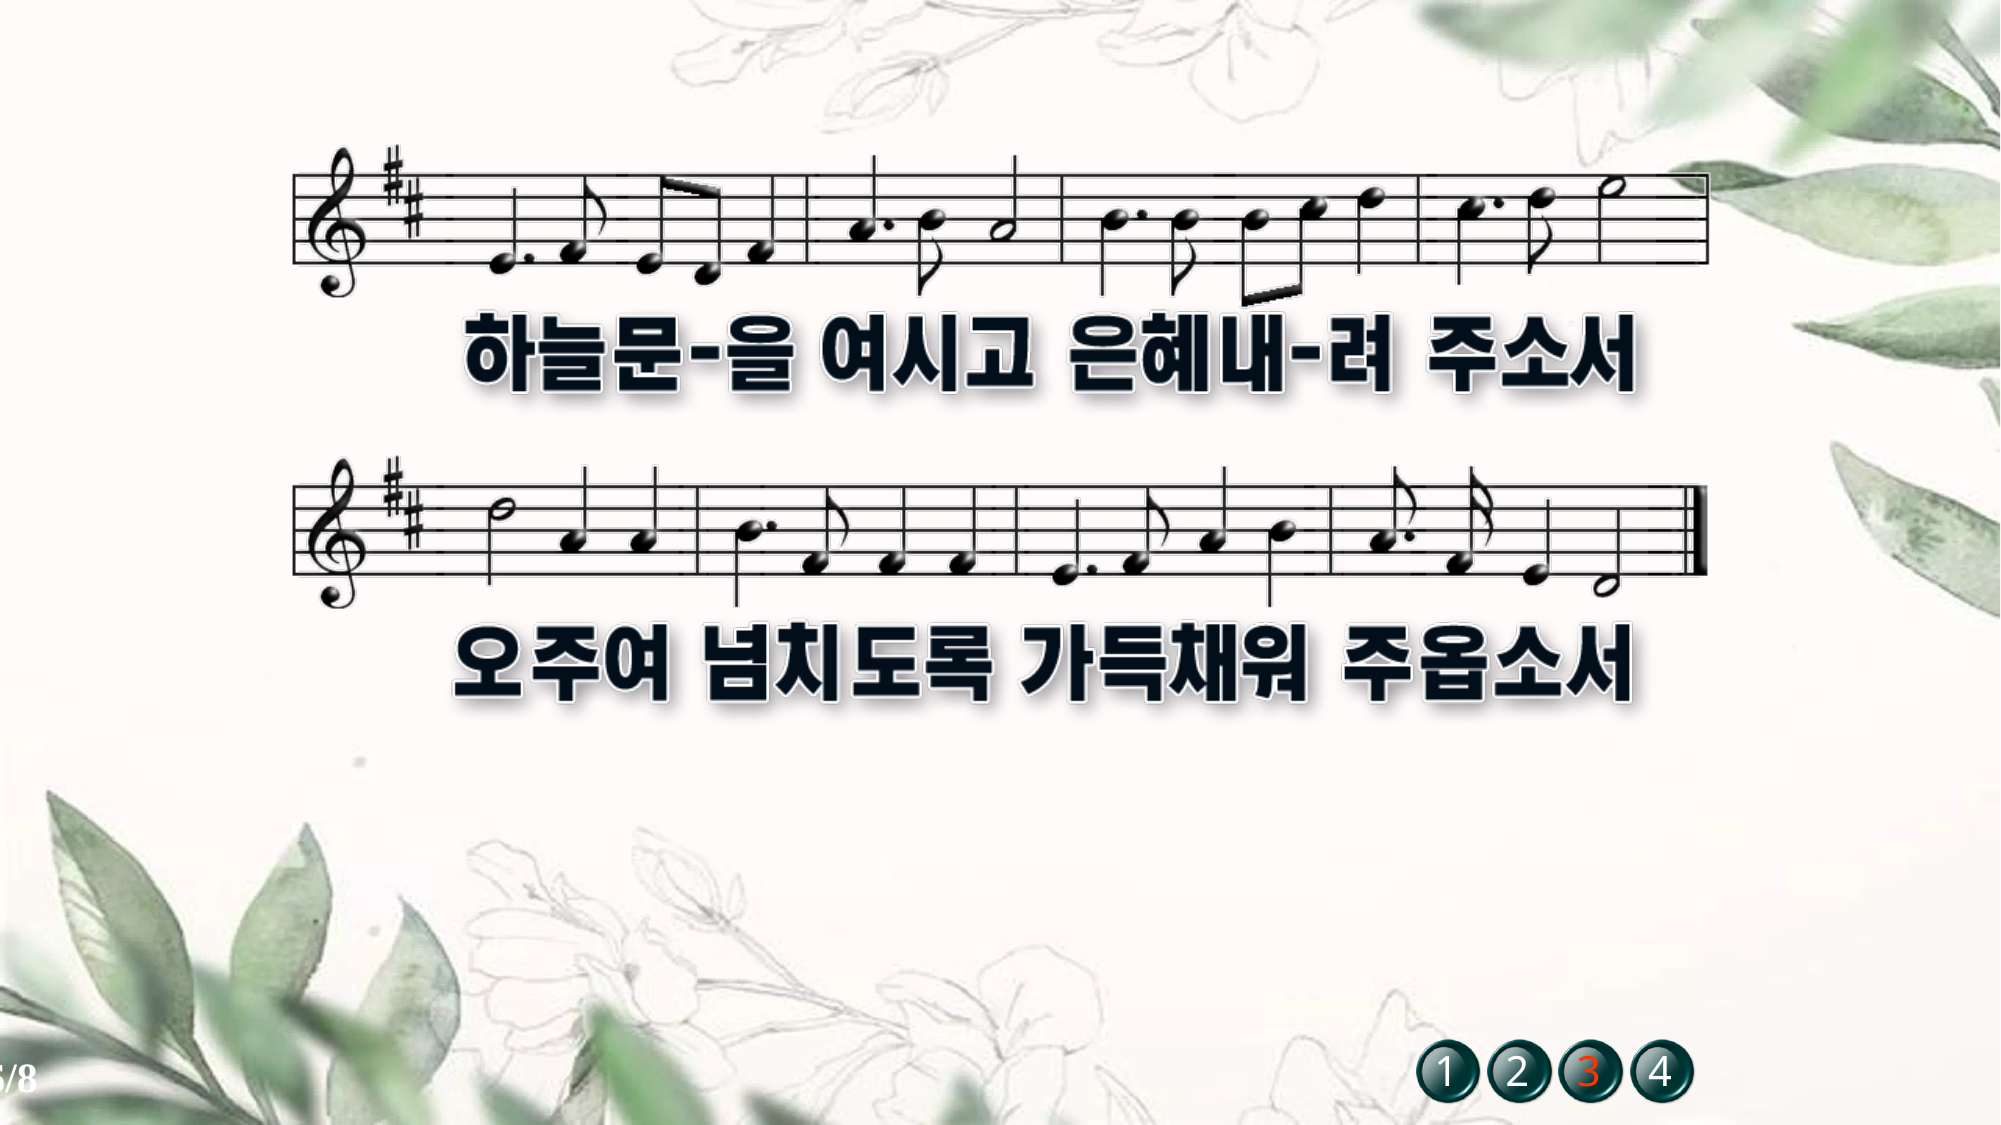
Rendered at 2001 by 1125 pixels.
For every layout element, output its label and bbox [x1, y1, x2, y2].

text_box [1555, 1035, 1626, 1106]
text_box [1413, 1035, 1484, 1106]
text_box [1627, 1035, 1697, 1106]
text_box [1484, 1035, 1555, 1106]
picture [0, 0, 2001, 1125]
